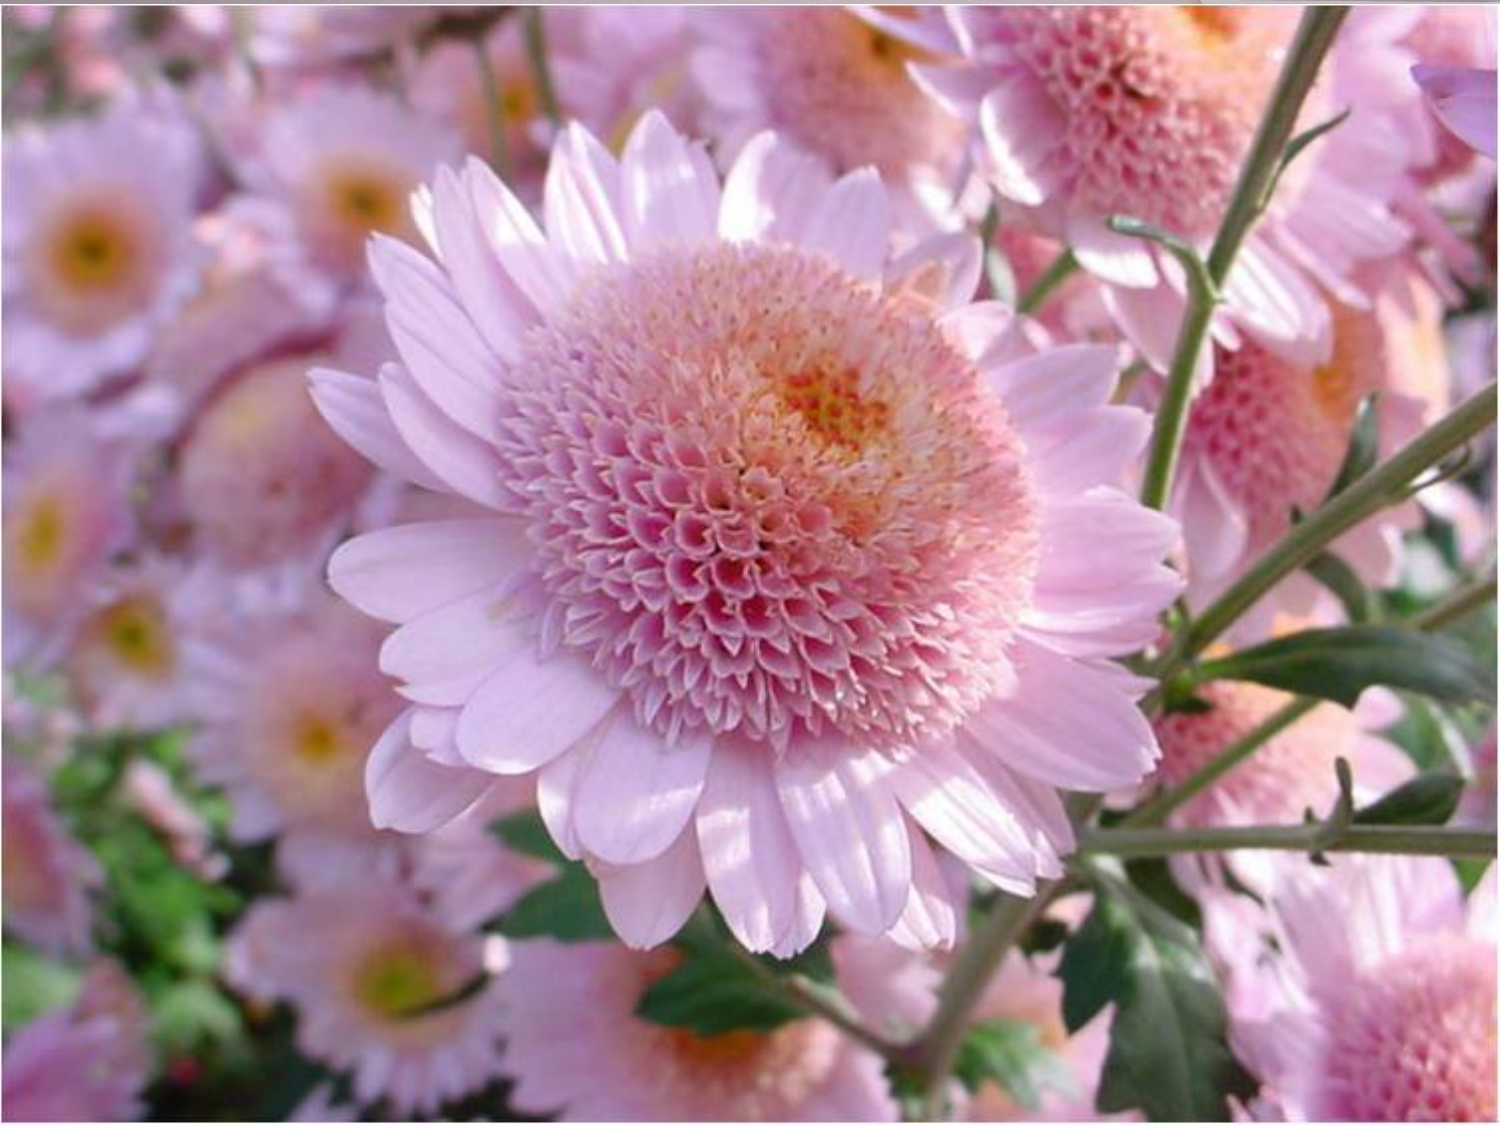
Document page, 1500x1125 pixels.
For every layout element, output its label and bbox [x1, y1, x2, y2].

list [0, 4, 1500, 1125]
